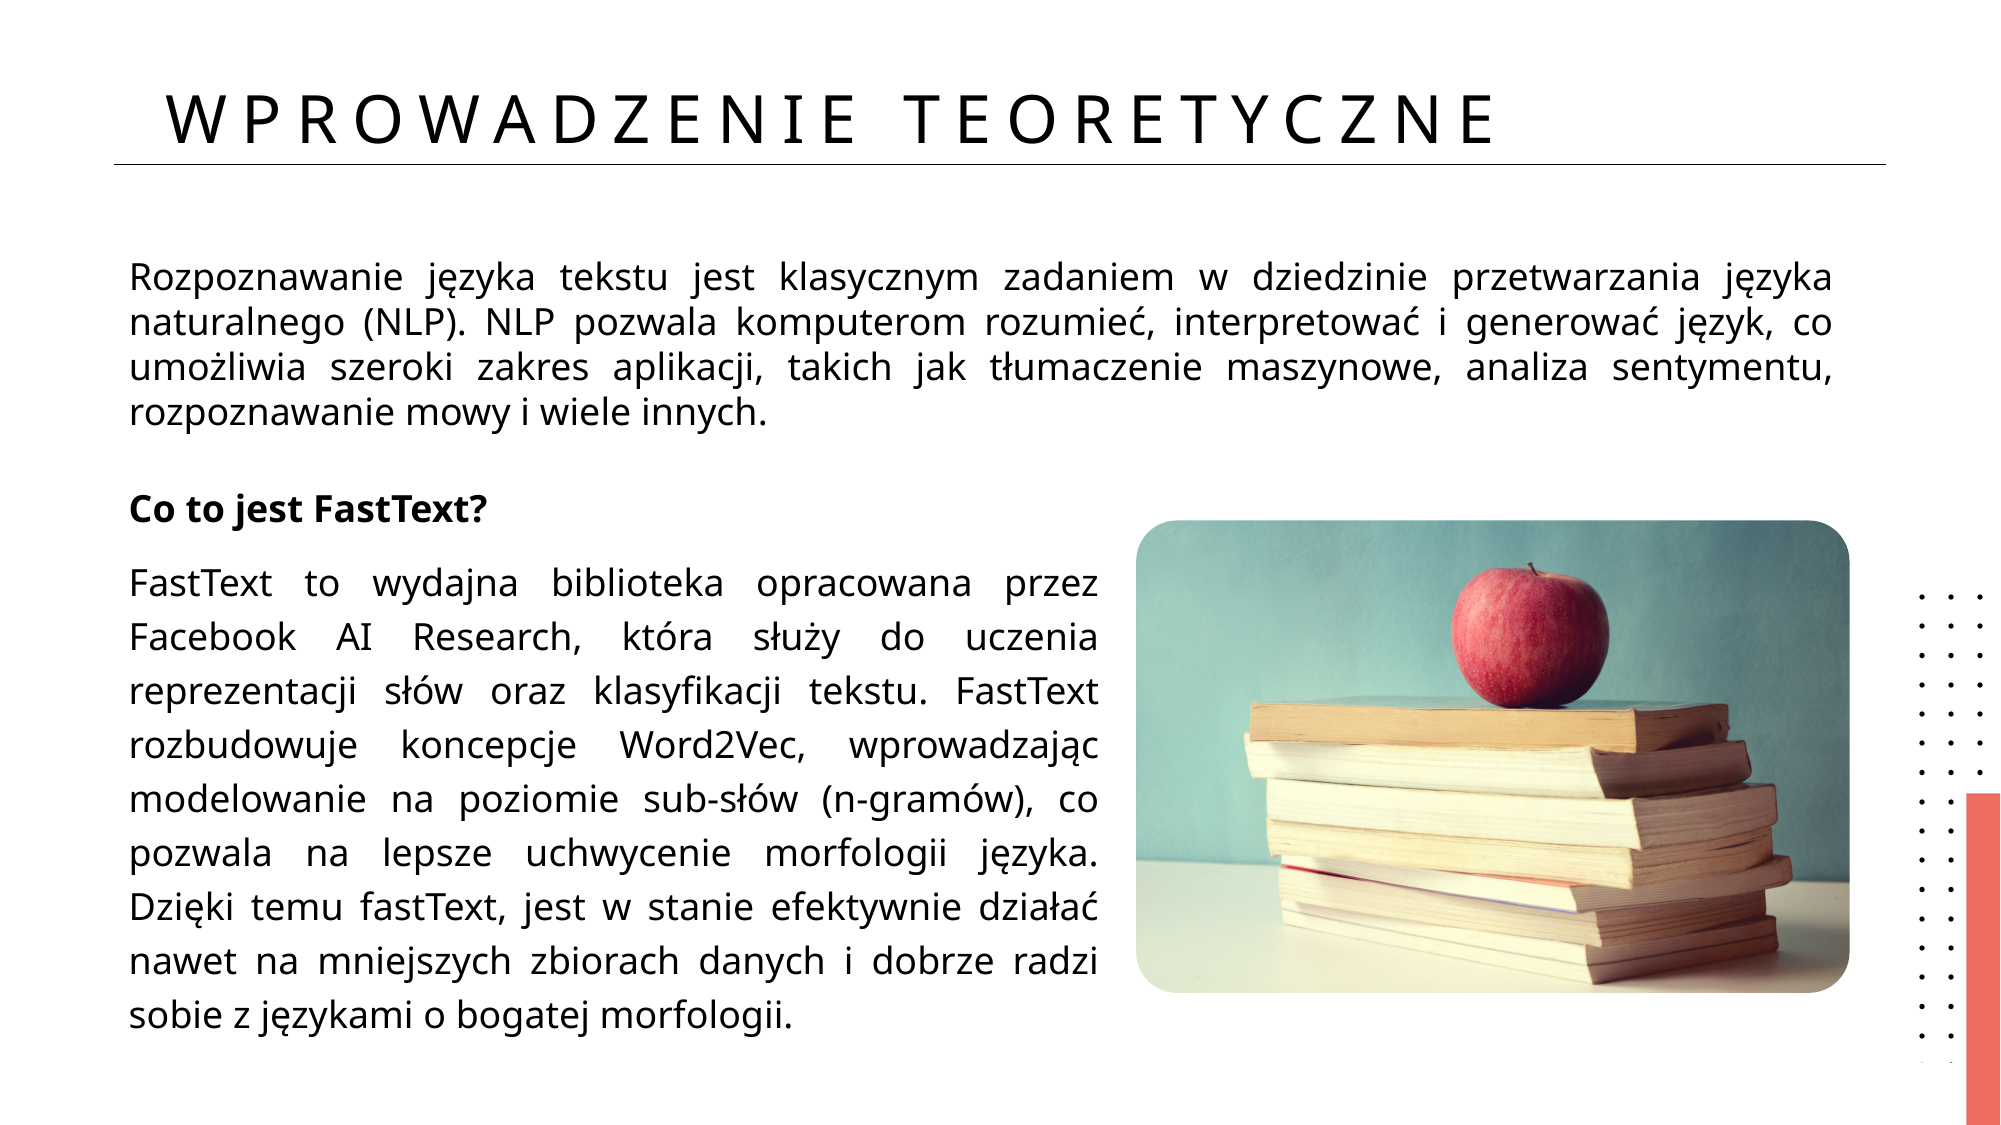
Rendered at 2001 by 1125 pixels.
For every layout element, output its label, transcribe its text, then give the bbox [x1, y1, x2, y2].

text_box Rozpoznawanie języka tekstu jest klasycznym zadaniem w dziedzinie przetwarzania języka naturalnego (NLP). NLP pozwala komputerom rozumieć, interpretować i generować język, co umożliwia szeroki zakres aplikacji, takich jak tłumaczenie maszynowe, analiza sentymentu, rozpoznawanie mowy i wiele innych. [114, 245, 1850, 441]
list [1136, 520, 1850, 993]
text_box Wprowadzenie teoretyczne [150, 17, 1850, 164]
text_box Co to jest FastText? FastText to wydajna biblioteka opracowana przez Facebook AI Research, która służy do uczenia reprezentacji słów oraz klasyfikacji tekstu. FastText rozbudowuje koncepcje Word2Vec, wprowadzając modelowanie na poziomie sub-słów (n-gramów), co pozwala na lepsze uchwycenie morfologii języka. Dzięki temu fastText, jest w stanie efektywnie działać nawet na mniejszych zbiorach danych i dobrze radzi sobie z językami o bogatej morfologii. [114, 468, 1115, 1044]
picture [1907, 582, 1994, 1064]
